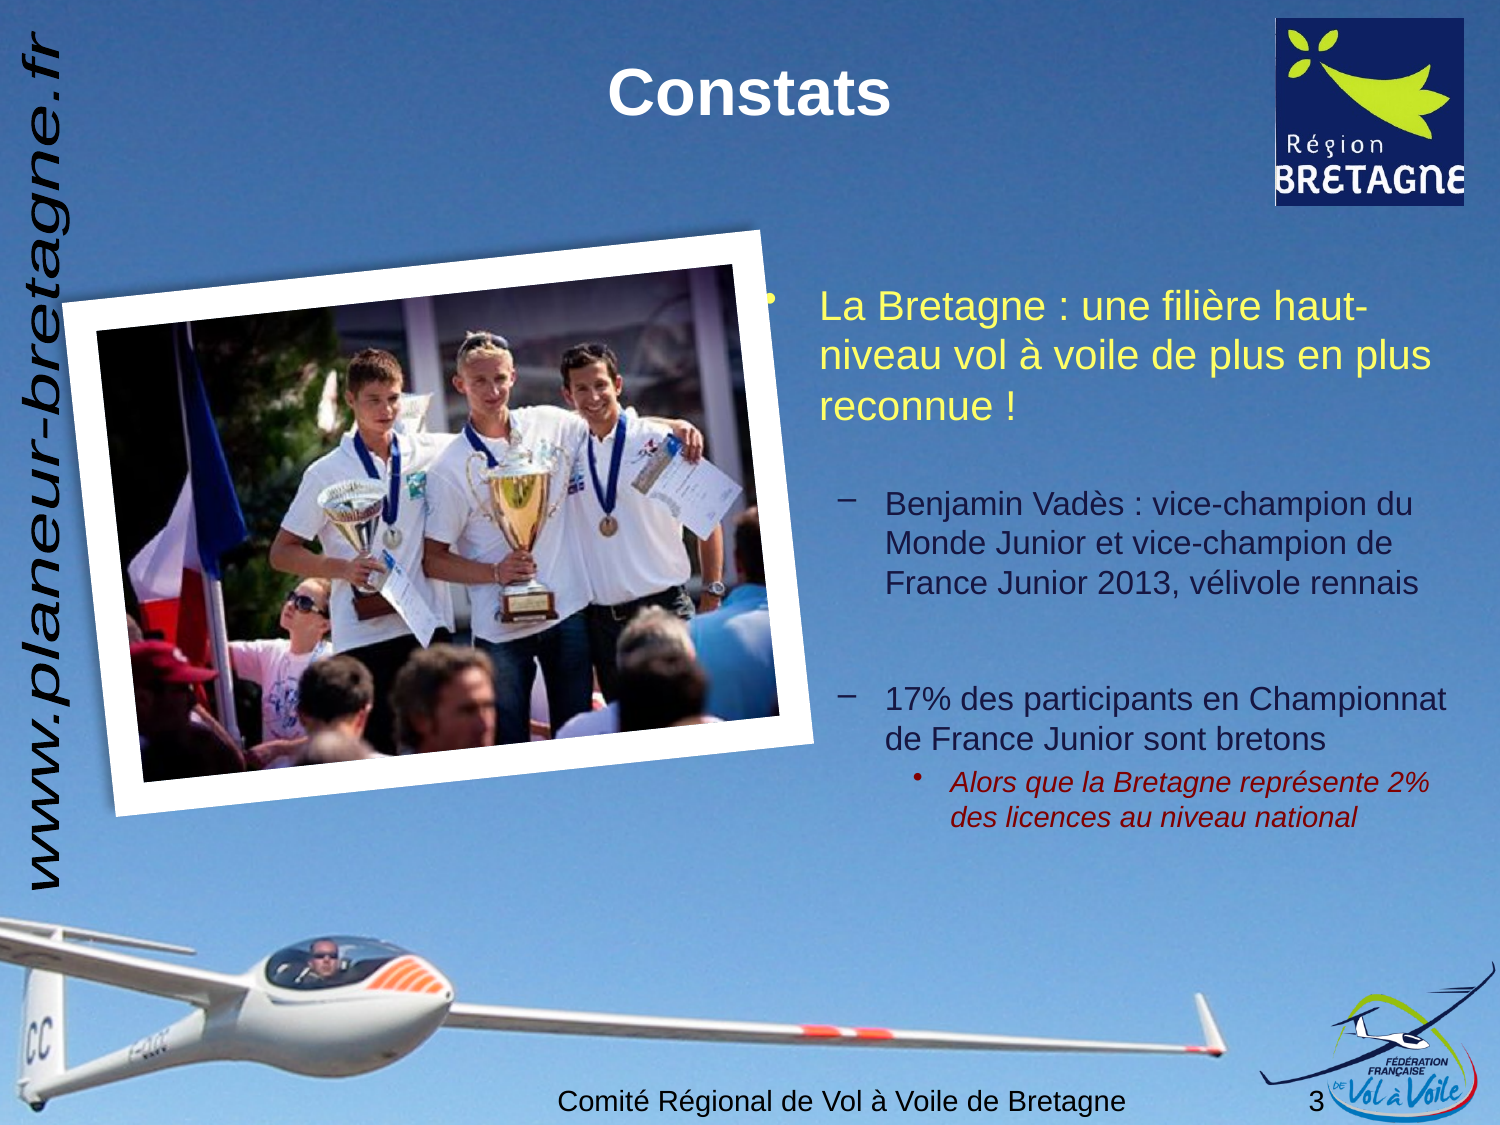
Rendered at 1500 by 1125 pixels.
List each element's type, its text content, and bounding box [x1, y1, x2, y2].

list La Bretagne : une filière haut-niveau vol à voile de plus en plus reconnue ! Benjamin Vadès : vice-champion du Monde Junior et vice-champion de France Junior 2013, vélivole rennais 17% des participants en Championnat de France Junior sont bretons Alors que la Bretagne représente 2% des licences au niveau national [747, 270, 1500, 1093]
picture [1012, 1102, 1022, 1109]
picture [825, 1093, 836, 1108]
title Constats [74, 44, 1270, 133]
picture [0, 0, 1500, 1125]
picture [1012, 1093, 1021, 1099]
picture [899, 1093, 910, 1108]
